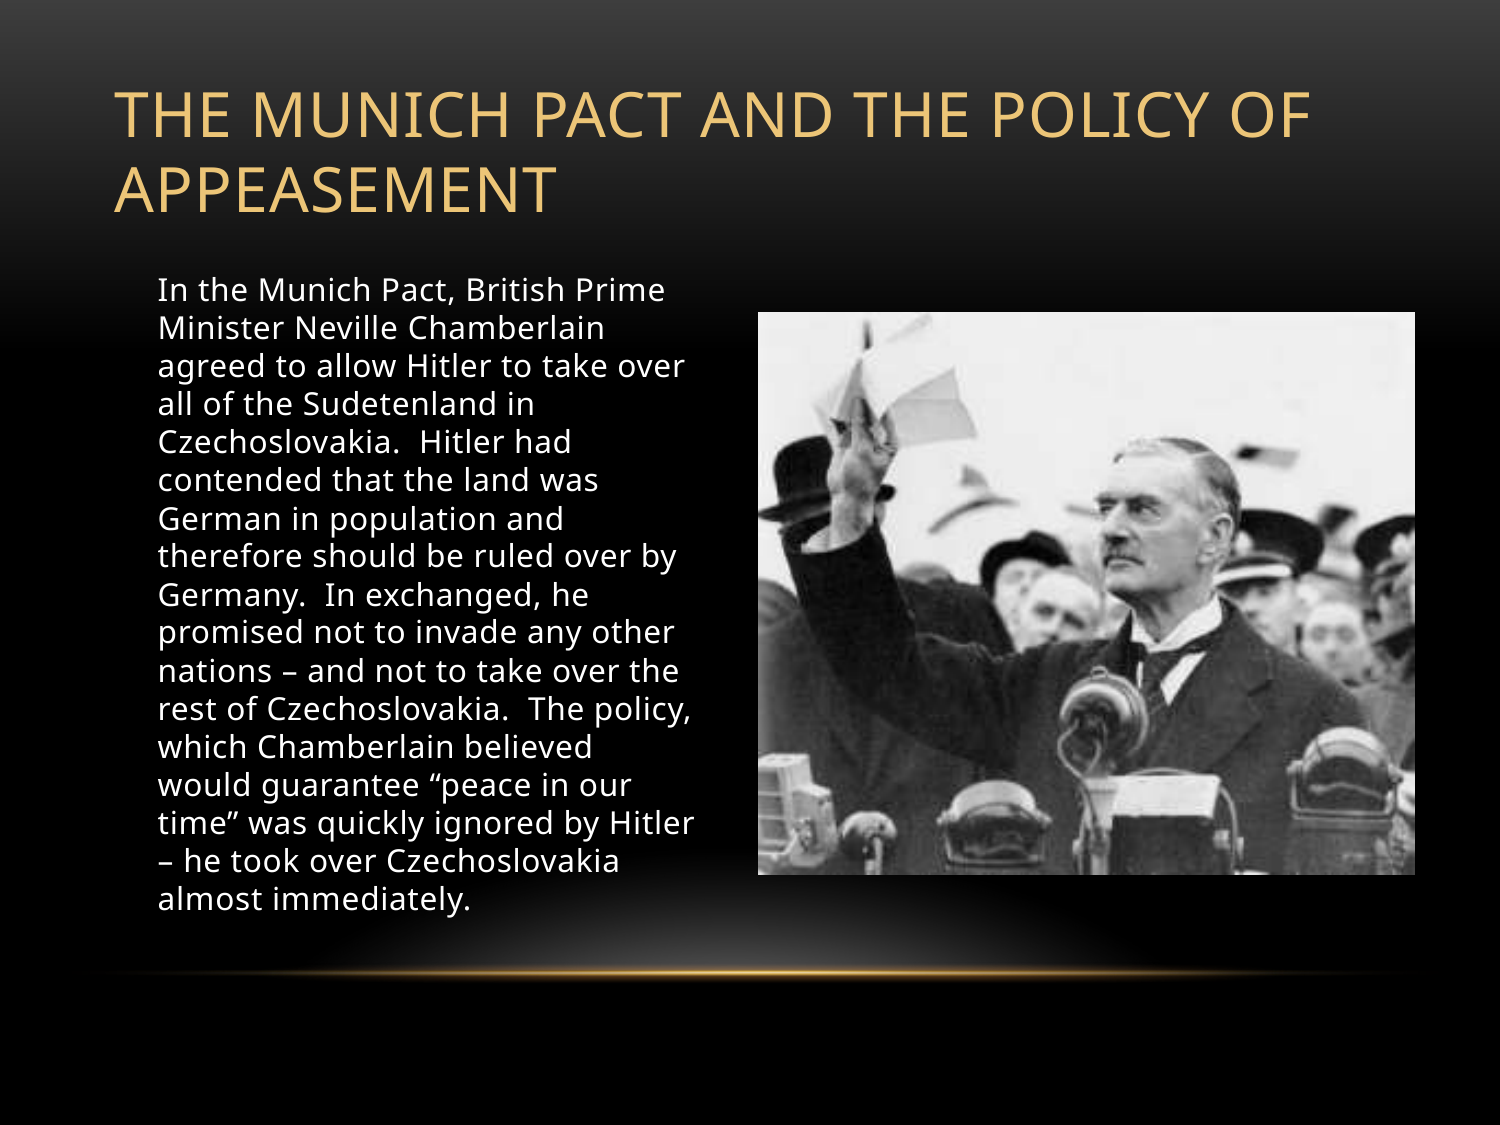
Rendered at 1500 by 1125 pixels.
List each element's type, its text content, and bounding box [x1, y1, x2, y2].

title The Munich Pact and the Policy of appeasement [99, 45, 1400, 233]
list In the Munich Pact, British Prime Minister Neville Chamberlain agreed to allow Hitler to take over all of the Sudetenland in Czechoslovakia. Hitler had contended that the land was German in population and therefore should be ruled over by Germany. In exchanged, he promised not to invade any other nations – and not to take over the rest of Czechoslovakia. The policy, which Chamberlain believed would guarantee “peace in our time” was quickly ignored by Hitler – he took over Czechoslovakia almost immediately. [99, 262, 713, 938]
picture [0, 0, 1500, 1125]
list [757, 312, 1415, 876]
